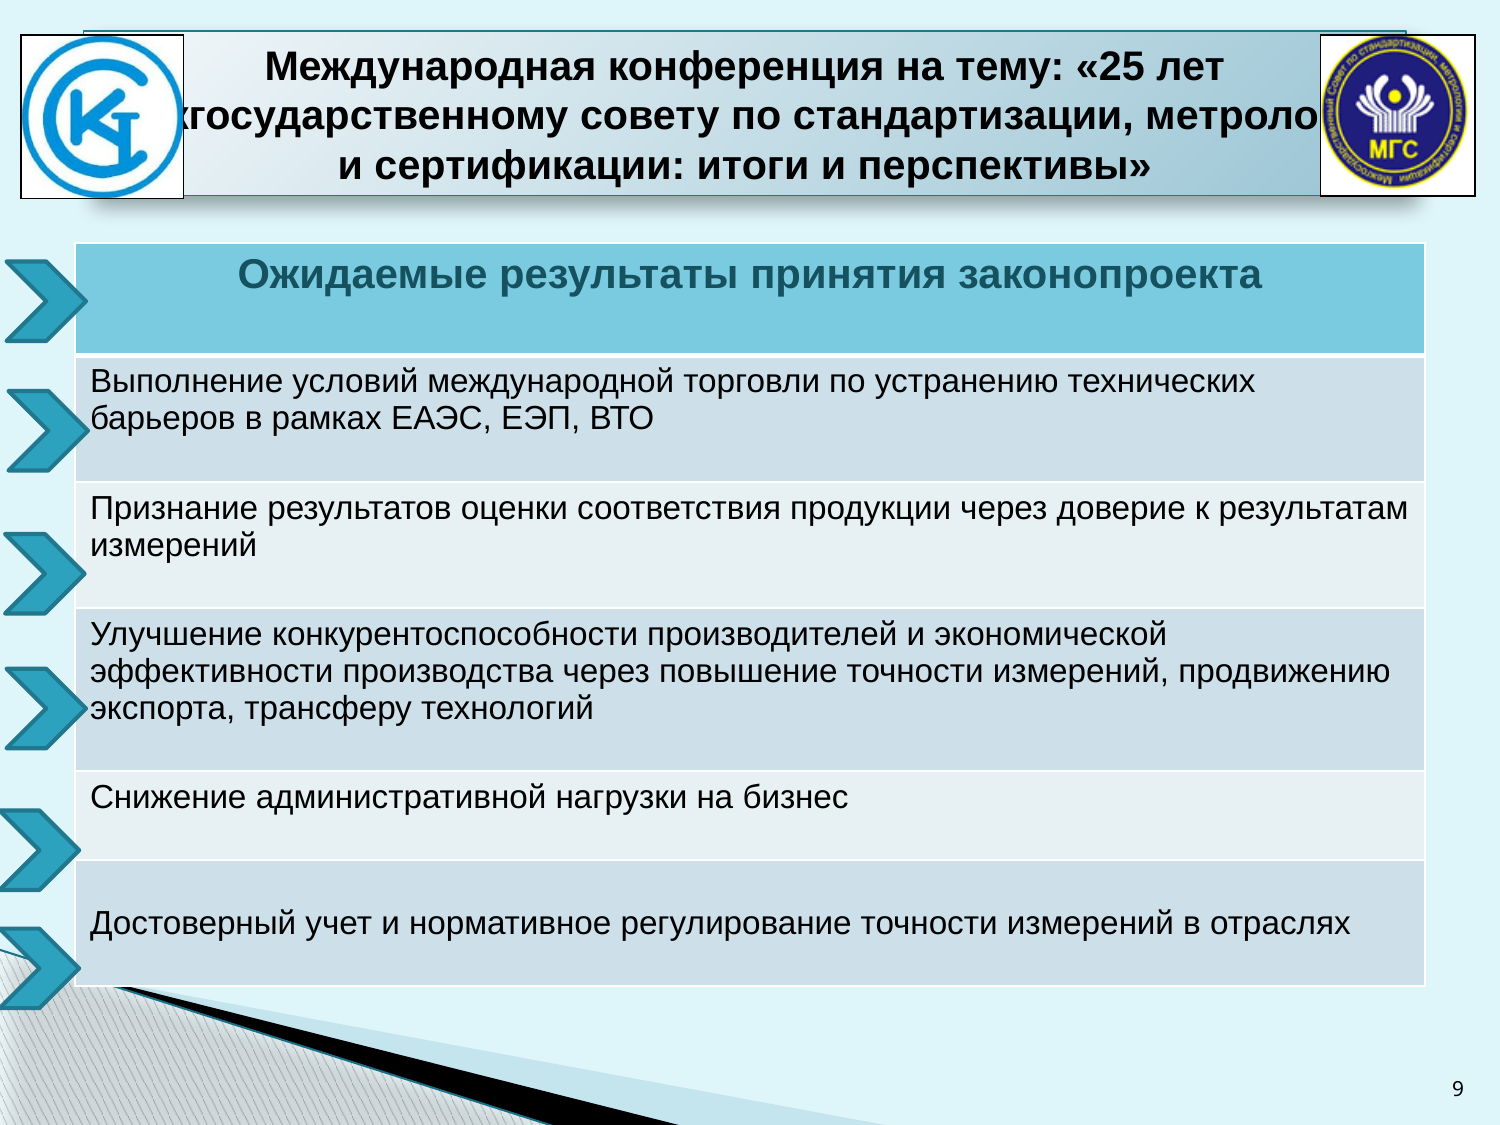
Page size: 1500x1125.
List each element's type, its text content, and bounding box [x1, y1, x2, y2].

text_box [4, 666, 89, 751]
text_box Международная конференция на тему: «25 лет Межгосударственному совету по стандартизации, метрологии и сертификации: итоги и перспективы» [83, 30, 1407, 196]
picture [1320, 35, 1475, 196]
table_cell Выполнение условий международной торговли по устранению технических барьеров в рамках ЕАЭС, ЕЭП, ВТО [76, 358, 1424, 481]
table_cell Достоверный учет и нормативное регулирование точности измерений в отраслях [76, 861, 1424, 985]
text_box [3, 531, 87, 616]
picture [112, 127, 184, 198]
table_cell Признание результатов оценки соответствия продукции через доверие к результатам измерений [76, 483, 1424, 607]
picture [20, 35, 184, 198]
table_header Ожидаемые результаты принятия законопроекта [76, 244, 1424, 353]
picture [28, 42, 181, 193]
table_cell Снижение административной нагрузки на бизнес [76, 772, 1424, 859]
slide_number 9 [1418, 1051, 1479, 1112]
text_box [6, 388, 91, 473]
text_box [0, 926, 82, 1011]
text_box [4, 259, 89, 344]
text_box [0, 808, 82, 893]
table_cell Улучшение конкурентоспособности производителей и экономической эффективности производства через повышение точности измерений, продвижению экспорта, трансферу технологий [76, 609, 1424, 770]
